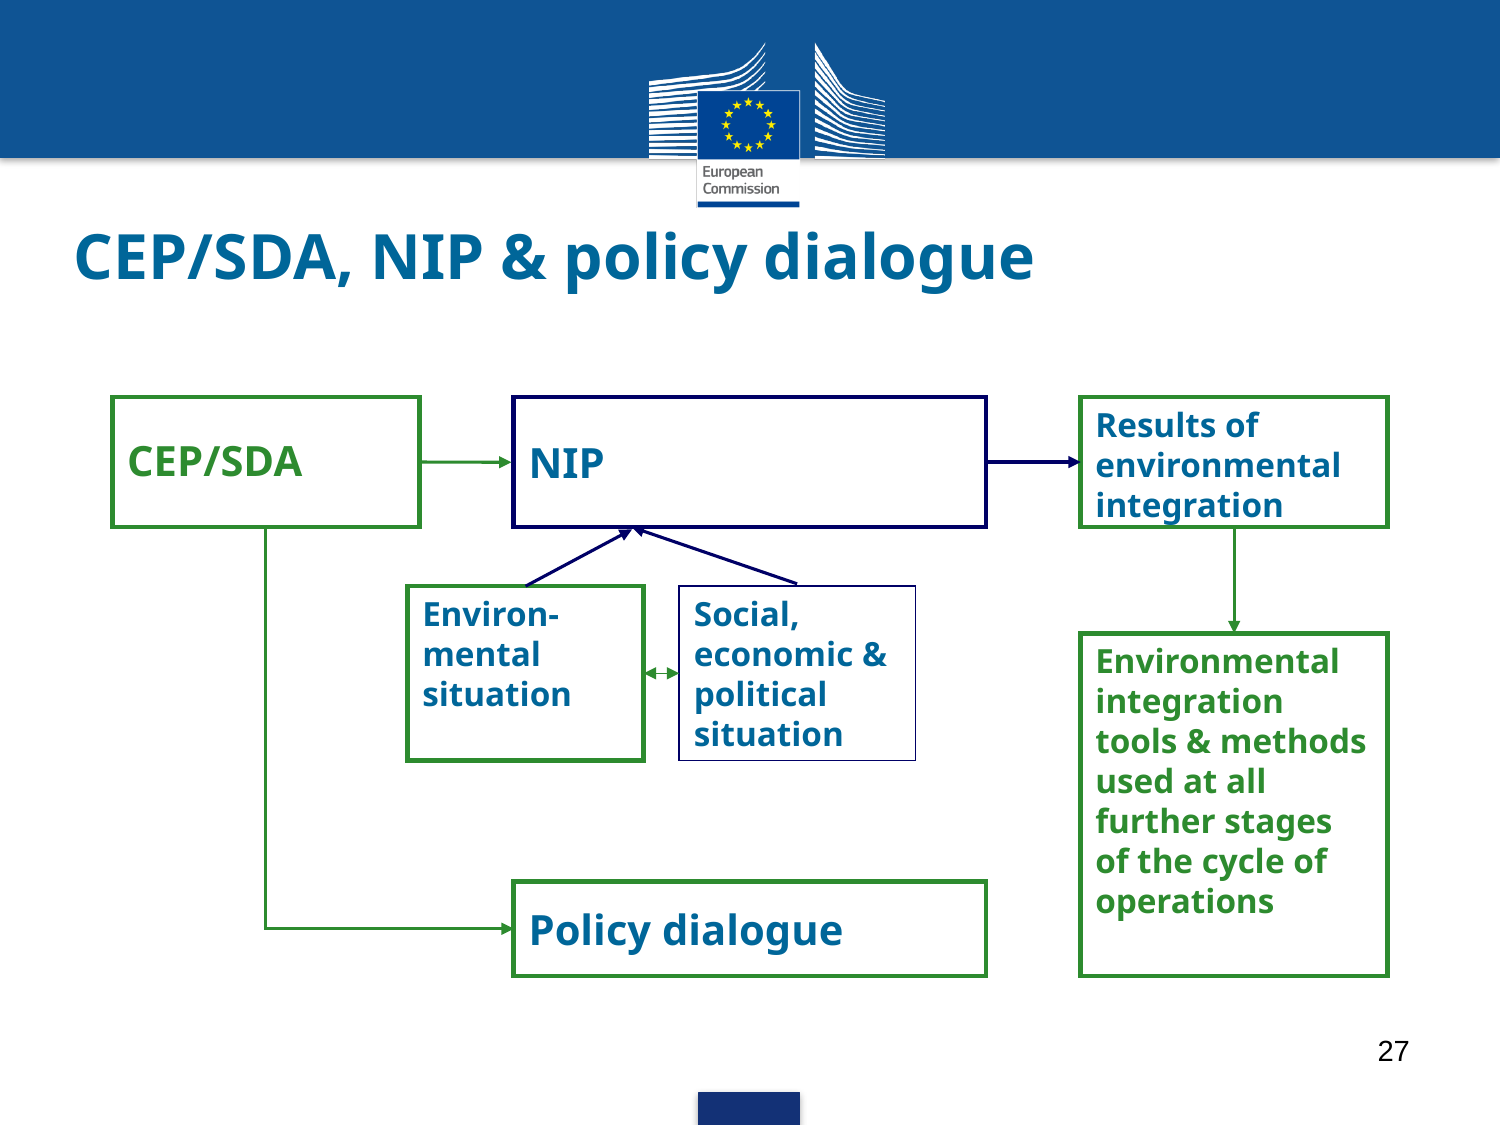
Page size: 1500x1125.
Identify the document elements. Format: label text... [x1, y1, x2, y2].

slide_number 27 [1074, 1024, 1426, 1103]
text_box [188, 606, 589, 853]
title CEP/SDA, NIP & policy dialogue [0, 152, 1351, 357]
text_box CEP/SDA [112, 397, 420, 527]
text_box NIP [513, 397, 987, 527]
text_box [525, 529, 633, 585]
text_box Social, economic & political situation [679, 586, 916, 761]
text_box Results of environmental integration [1080, 397, 1388, 527]
picture [649, 42, 885, 152]
text_box Policy dialogue [513, 881, 987, 977]
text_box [631, 526, 798, 585]
text_box Environmental integration tools & methods used at all further stages of the cycle of operations [1080, 633, 1388, 976]
text_box Environ-mental situation [407, 586, 644, 761]
